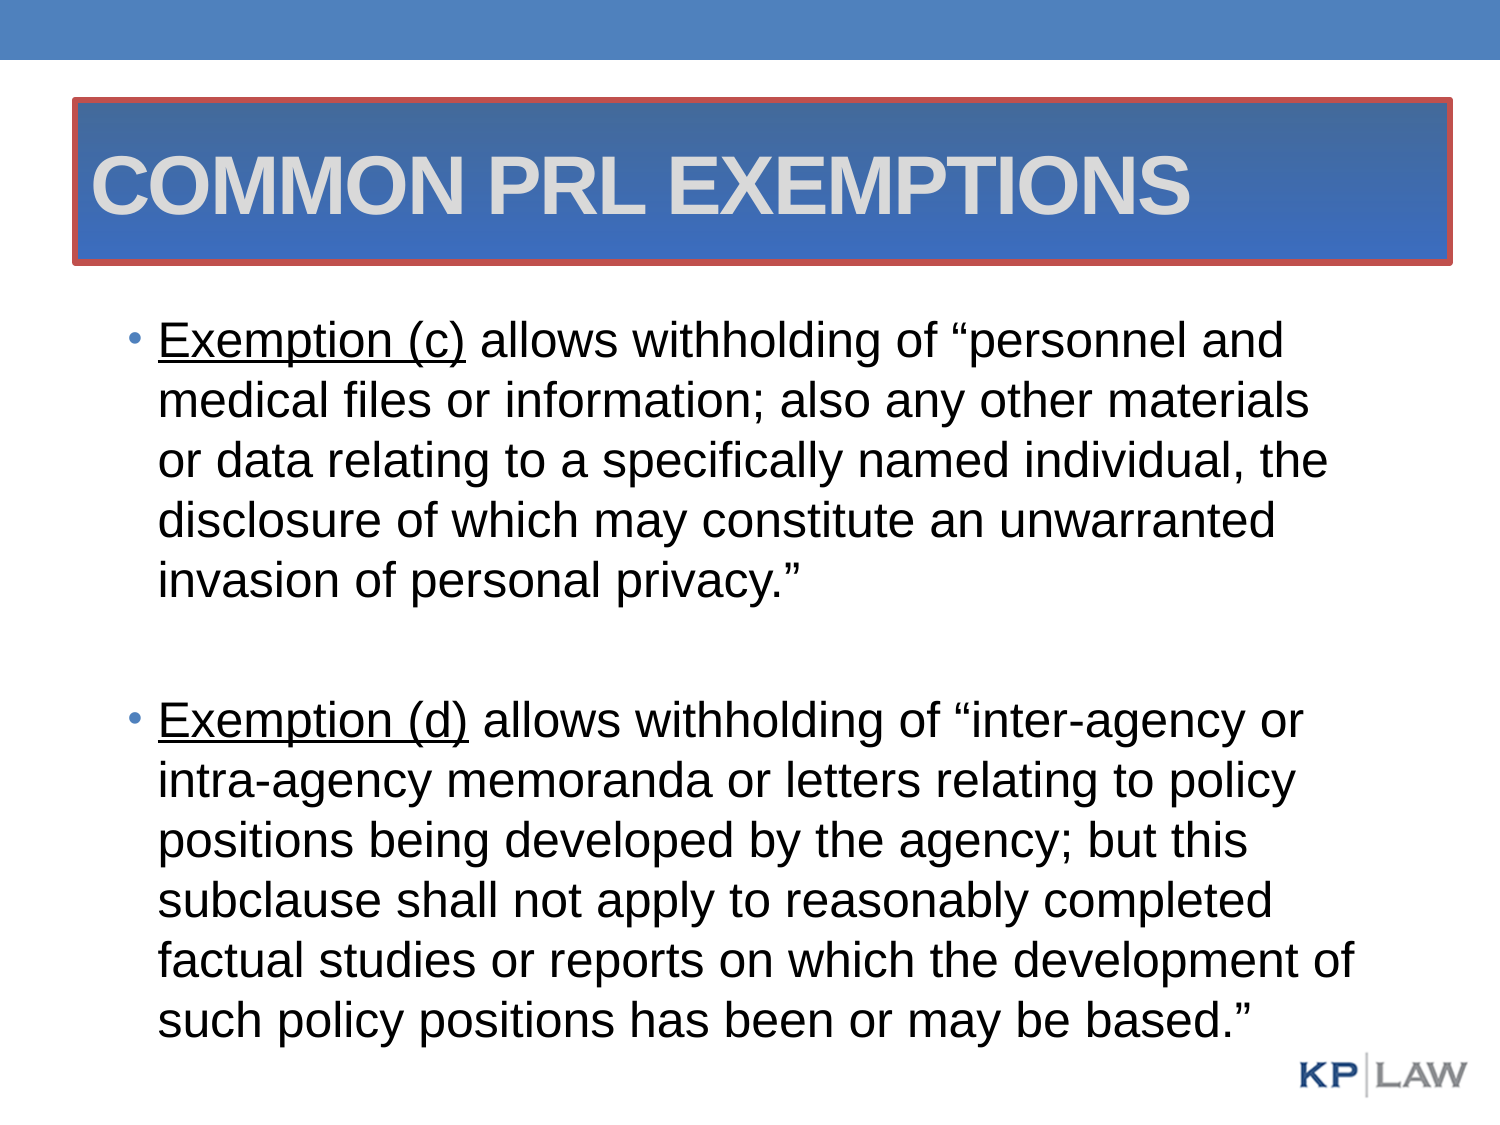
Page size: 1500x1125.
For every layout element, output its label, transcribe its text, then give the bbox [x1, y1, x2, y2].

picture [1291, 1049, 1478, 1101]
text_box Common PRL exemptions [75, 99, 1450, 263]
list Exemption (c) allows withholding of “personnel and medical files or information; also any other materials or data relating to a specifically named individual, the disclosure of which may constitute an unwarranted invasion of personal privacy.” Exemption (d) allows withholding of “inter-agency or intra-agency memoranda or letters relating to policy positions being developed by the agency; but this subclause shall not apply to reasonably completed factual studies or reports on which the development of such policy positions has been or may be based.” [112, 299, 1375, 1100]
